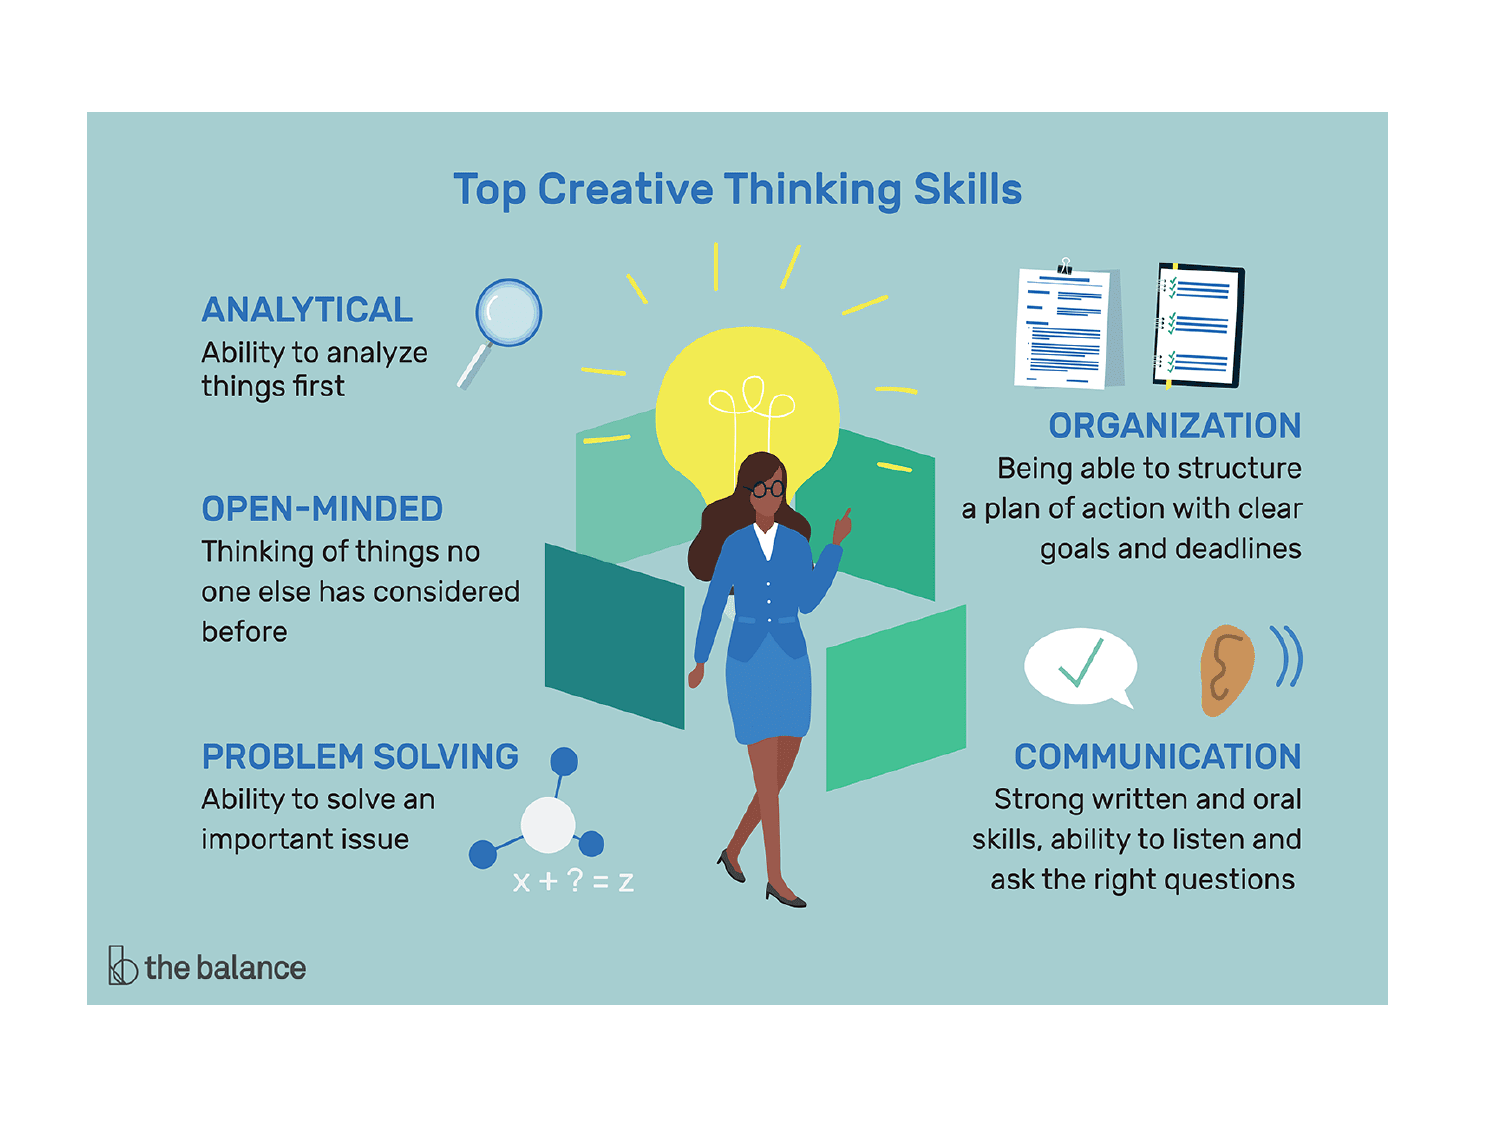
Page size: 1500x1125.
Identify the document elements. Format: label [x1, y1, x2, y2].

list [87, 112, 1388, 1006]
